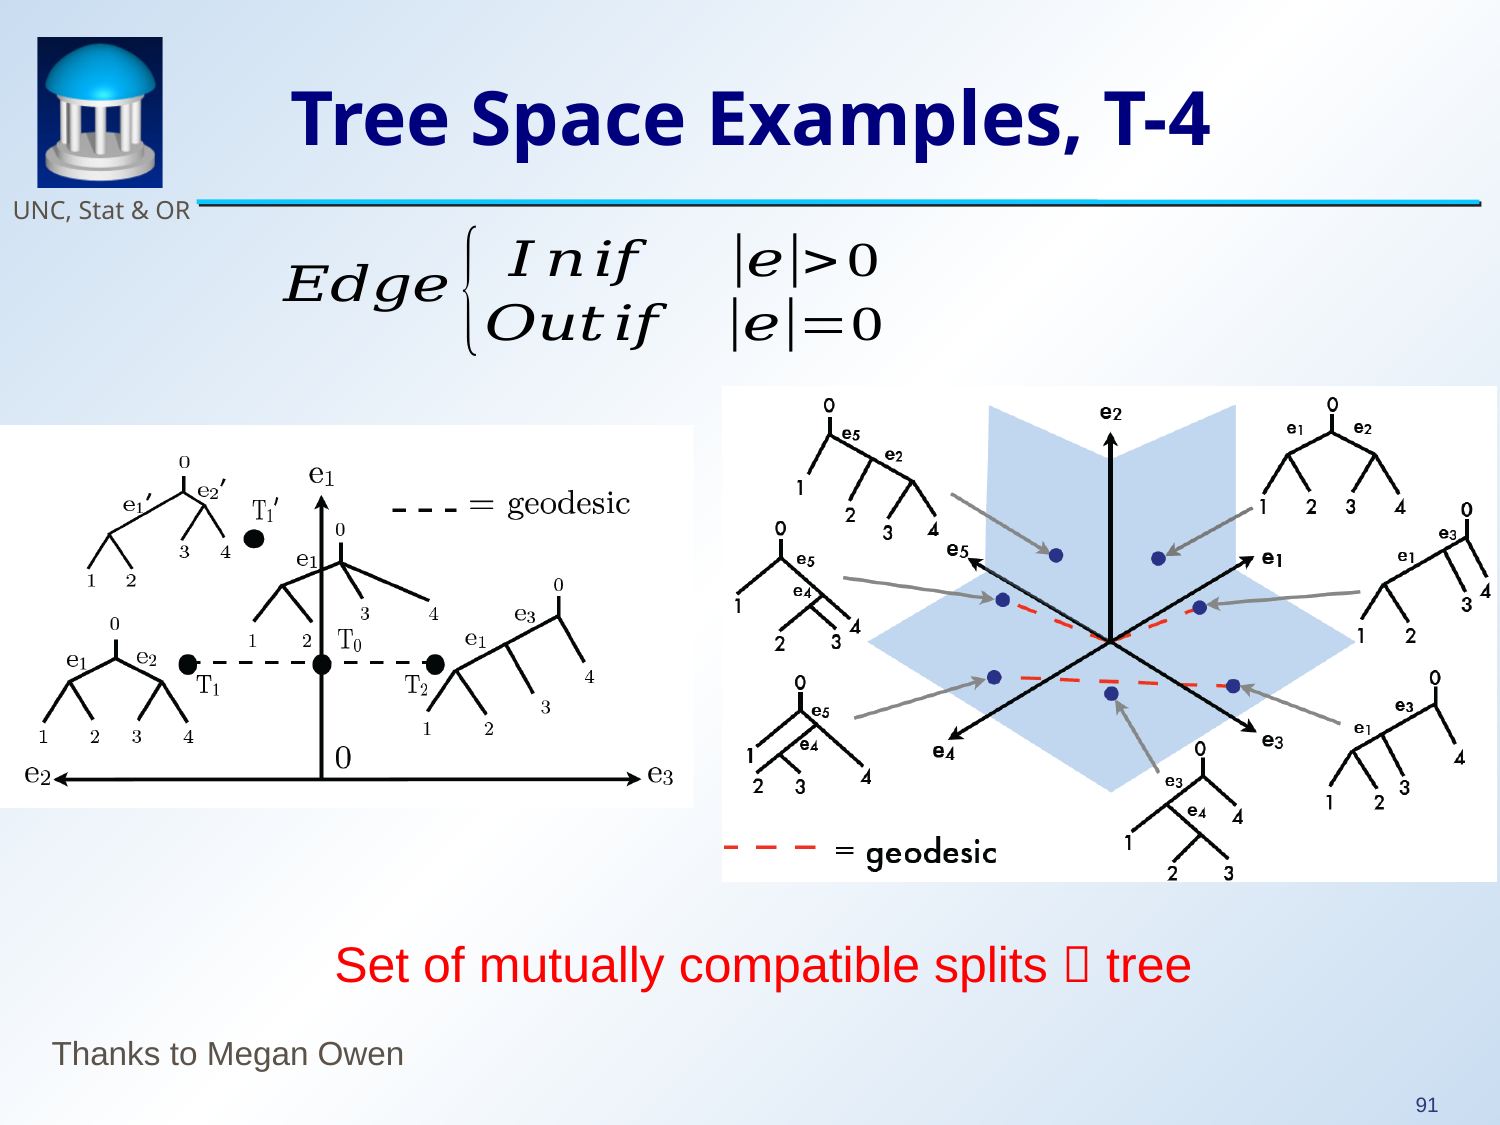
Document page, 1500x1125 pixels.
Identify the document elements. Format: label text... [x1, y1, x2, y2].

text_box Set of mutually compatible splits  tree [319, 924, 1208, 1000]
title Tree Space Examples, T-4 [274, 74, 1448, 156]
picture [0, 424, 694, 808]
text_box Thanks to Megan Owen [36, 1024, 420, 1080]
picture [721, 386, 1498, 883]
